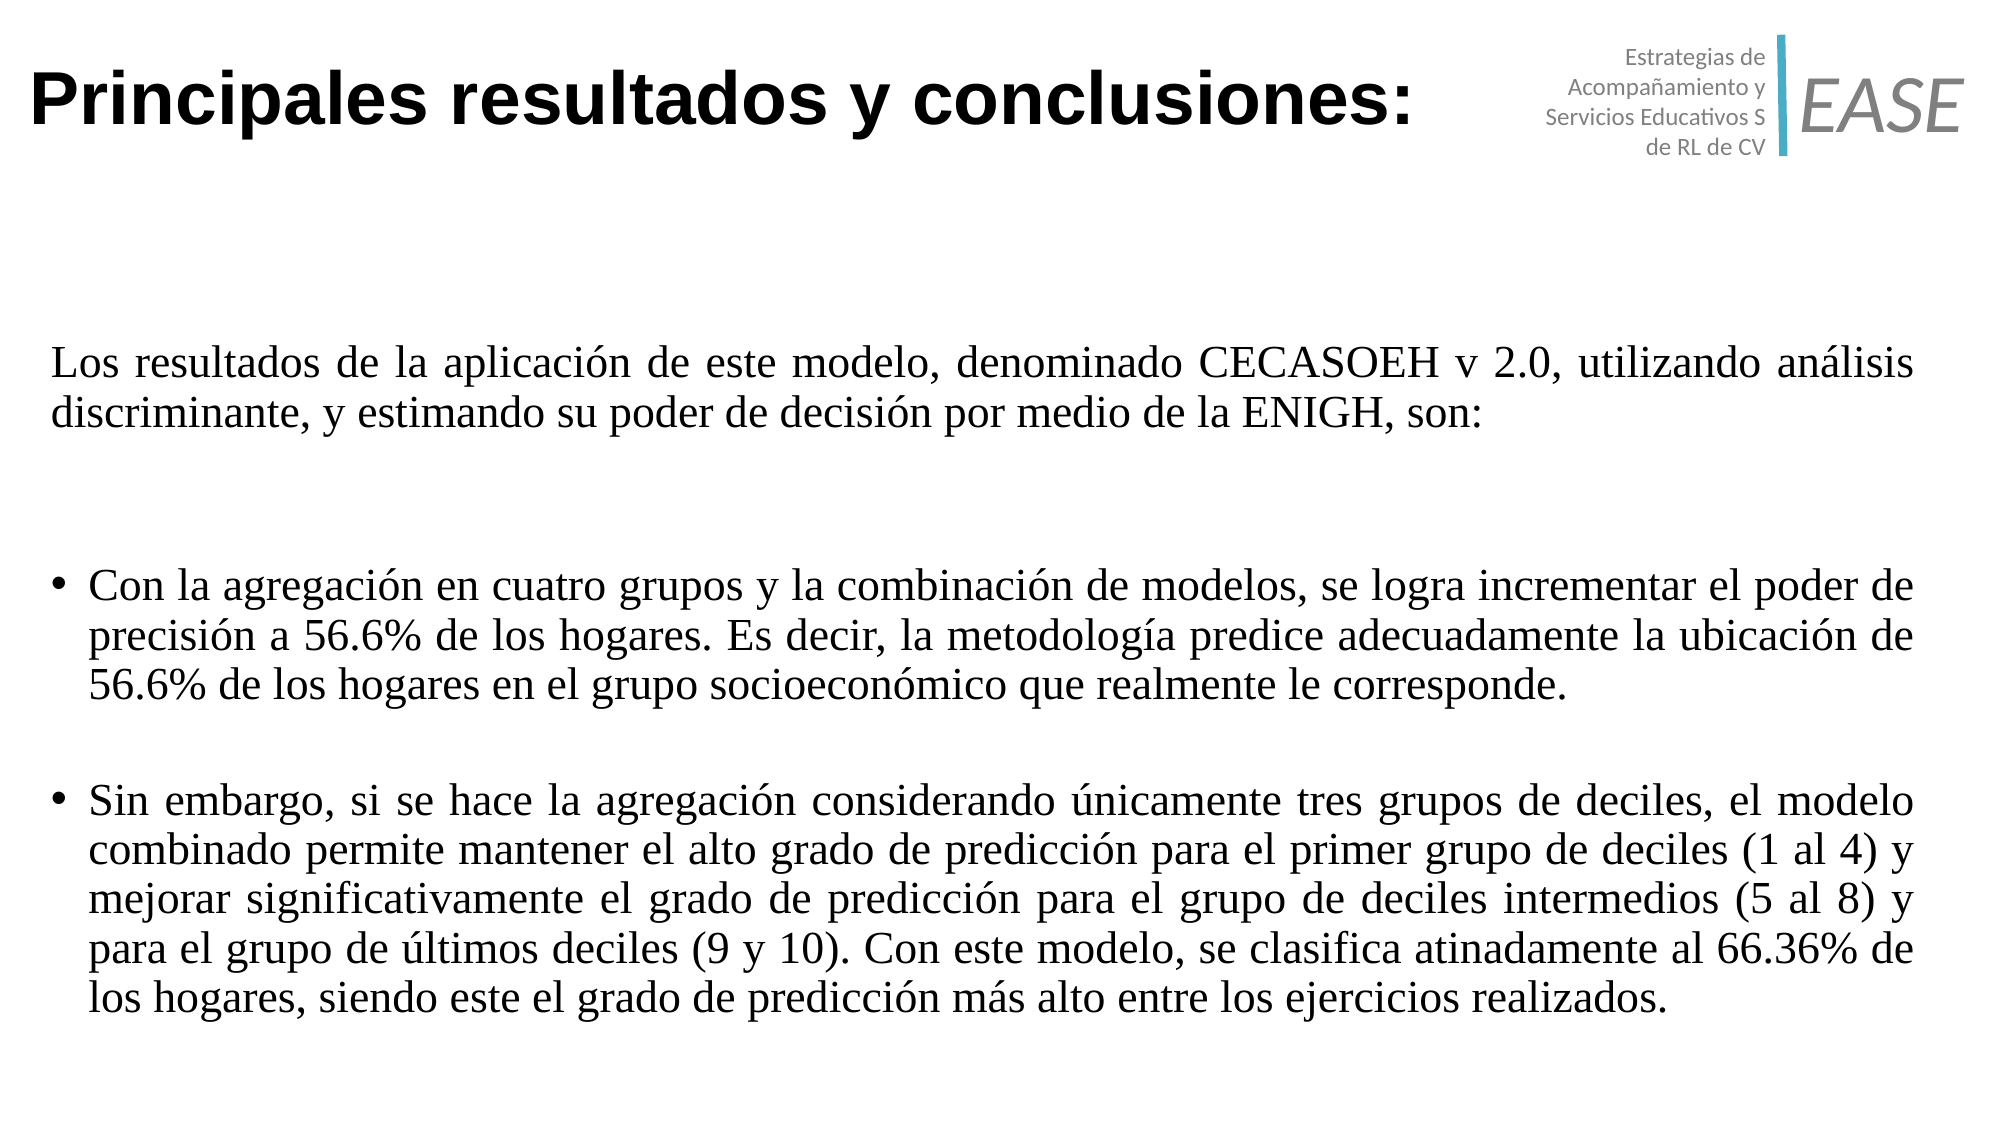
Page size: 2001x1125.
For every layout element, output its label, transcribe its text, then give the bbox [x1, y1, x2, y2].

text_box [1504, 27, 2000, 174]
title Principales resultados y conclusiones: [14, 27, 1504, 174]
list Los resultados de la aplicación de este modelo, denominado CECASOEH v 2.0, utilizando análisis discriminante, y estimando su poder de decisión por medio de la ENIGH, son: Con la agregación en cuatro grupos y la combinación de modelos, se logra incrementar el poder de precisión a 56.6% de los hogares. Es decir, la metodología predice adecuadamente la ubicación de 56.6% de los hogares en el grupo socioeconómico que realmente le corresponde. Sin embargo, si se hace la agregación considerando únicamente tres grupos de deciles, el modelo combinado permite mantener el alto grado de predicción para el primer grupo de deciles (1 al 4) y mejorar significativamente el grado de predicción para el grupo de deciles intermedios (5 al 8) y para el grupo de últimos deciles (9 y 10). Con este modelo, se clasifica atinadamente al 66.36% de los hogares, siendo este el grado de predicción más alto entre los ejercicios realizados. [35, 202, 1931, 1061]
